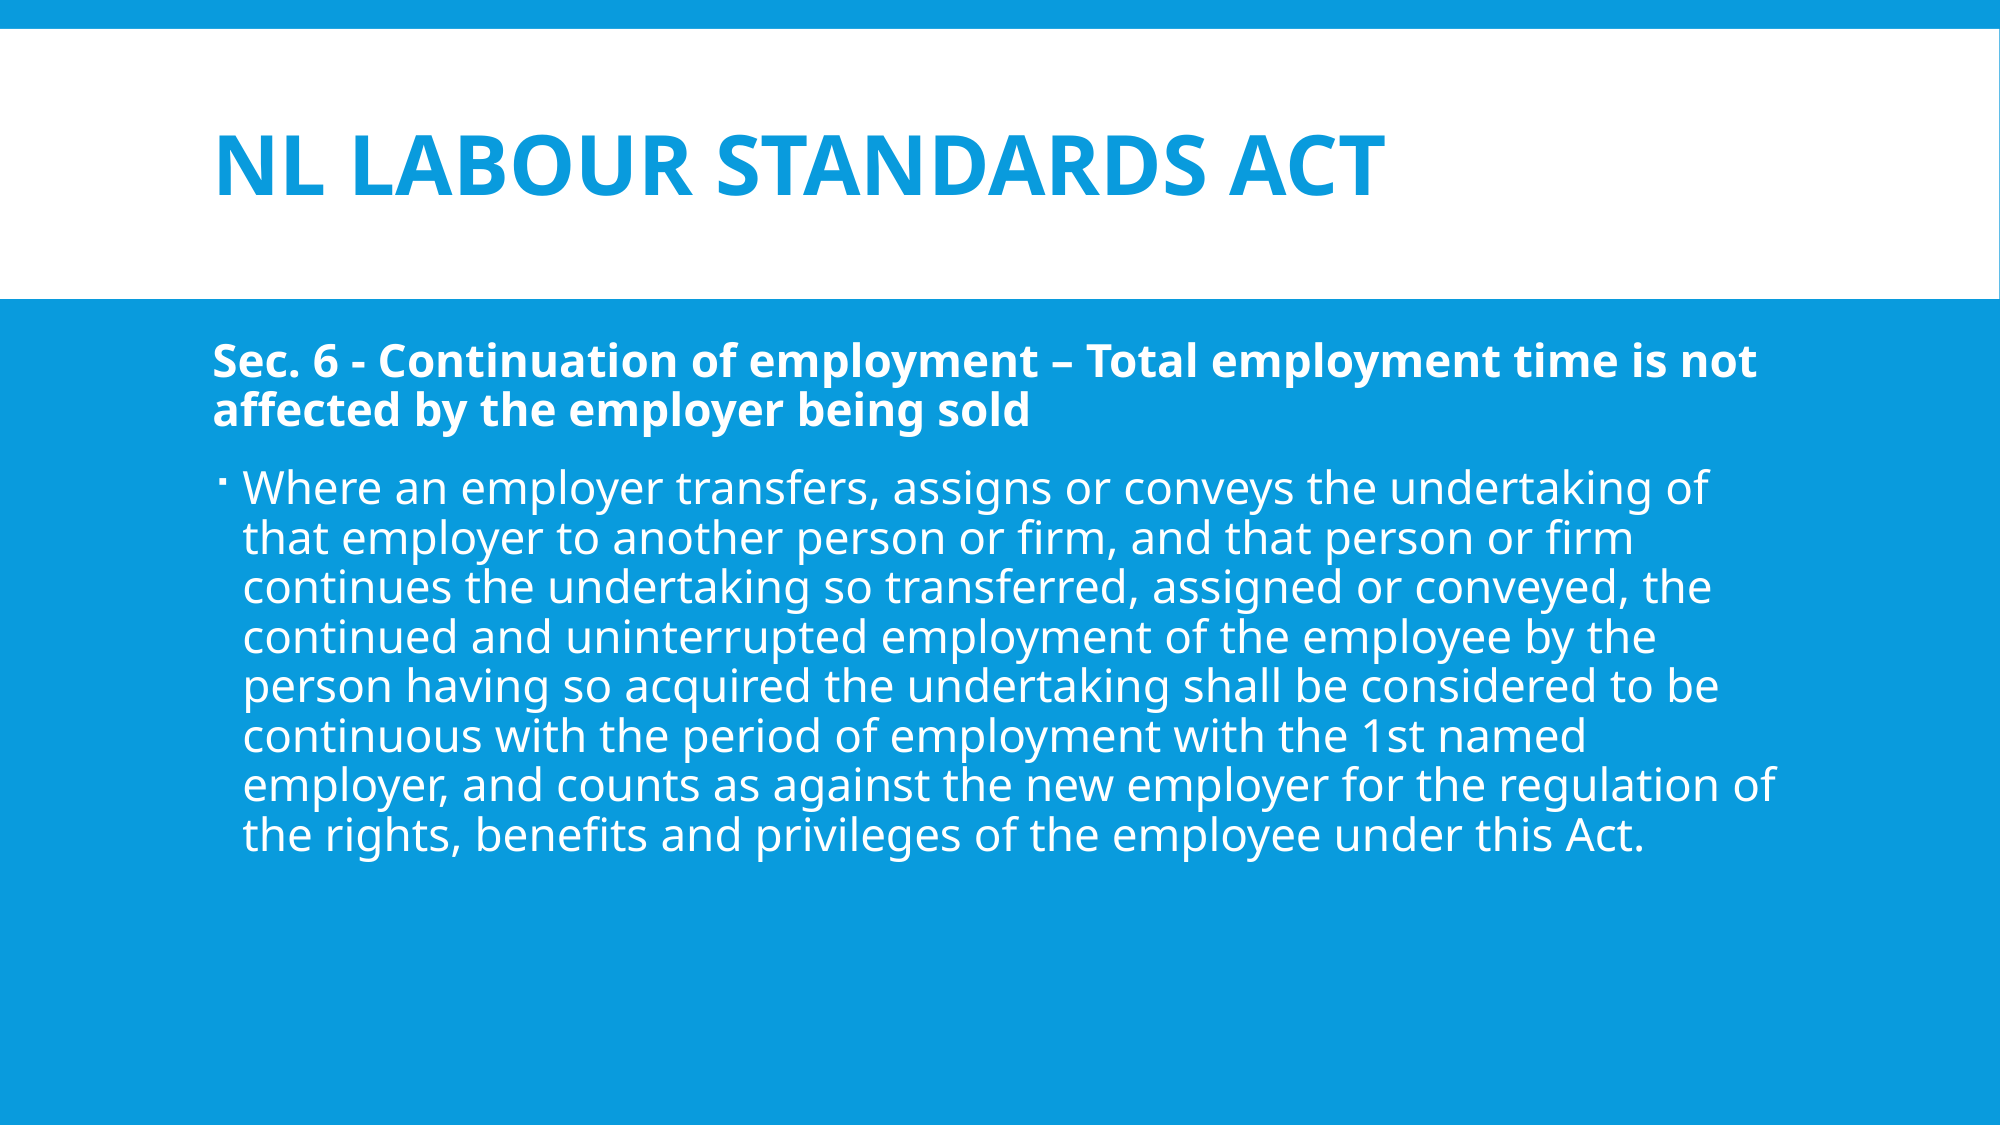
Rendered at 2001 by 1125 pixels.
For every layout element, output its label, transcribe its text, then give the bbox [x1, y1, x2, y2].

list Sec. 6 - Continuation of employment – Total employment time is not affected by the employer being sold Where an employer transfers, assigns or conveys the undertaking of that employer to another person or firm, and that person or firm continues the undertaking so transferred, assigned or conveyed, the continued and uninterrupted employment of the employee by the person having so acquired the undertaking shall be considered to be continuous with the period of employment with the 1st named employer, and counts as against the new employer for the regulation of the rights, benefits and privileges of the employee under this Act. [197, 329, 1803, 1020]
title NL Labour Standards Act [197, 46, 1803, 295]
